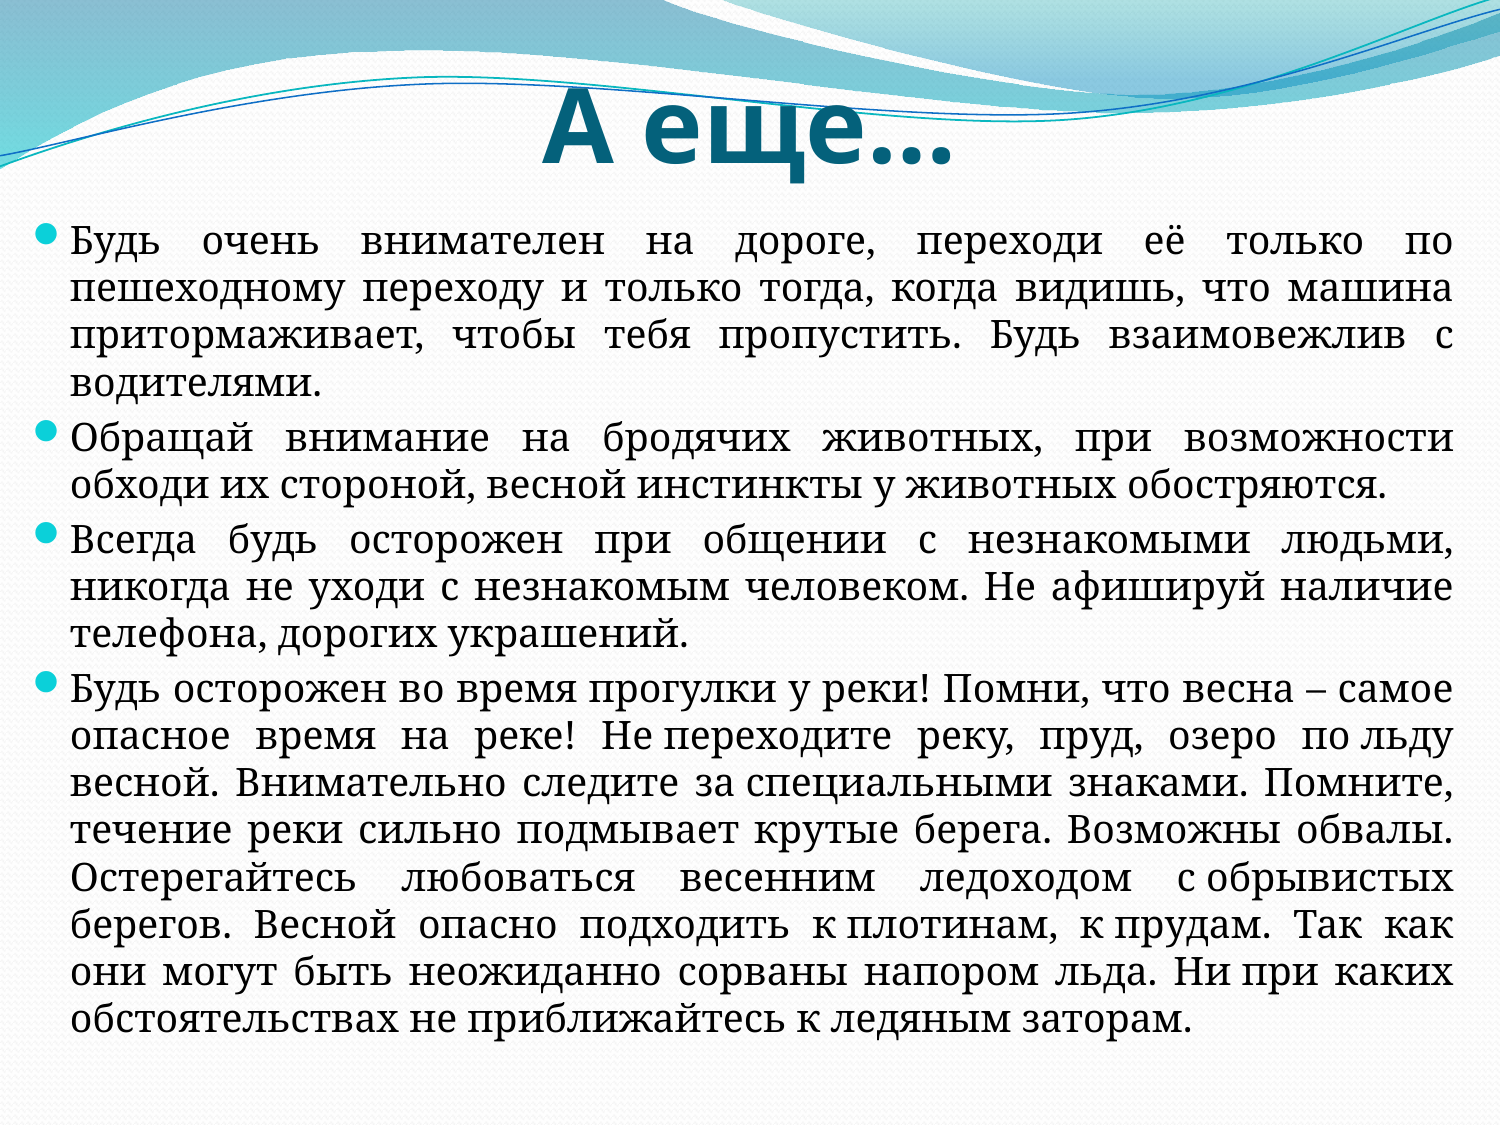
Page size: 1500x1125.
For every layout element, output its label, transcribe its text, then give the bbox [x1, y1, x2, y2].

title А еще… [75, 19, 1425, 185]
list Будь очень внимателен на дороге, переходи её только по пешеходному переходу и только тогда, когда видишь, что машина притормаживает, чтобы тебя пропустить. Будь взаимовежлив с водителями. Обращай внимание на бродячих животных, при возможности обходи их стороной, весной инстинкты у животных обостряются. Всегда будь осторожен при общении с незнакомыми людьми, никогда не уходи с незнакомым человеком. Не афишируй наличие телефона, дорогих украшений. Будь осторожен во время прогулки у реки! Помни, что весна – самое опасное время на реке! Не переходите реку, пруд, озеро по льду весной. Внимательно следите за специальными знаками. Помните, течение реки сильно подмывает крутые берега. Возможны обвалы. Остерегайтесь любоваться весенним ледоходом с обрывистых берегов. Весной опасно подходить к плотинам, к прудам. Так как они могут быть неожиданно сорваны напором льда. Ни при каких обстоятельствах не приближайтесь к ледяным заторам. [17, 208, 1471, 1106]
